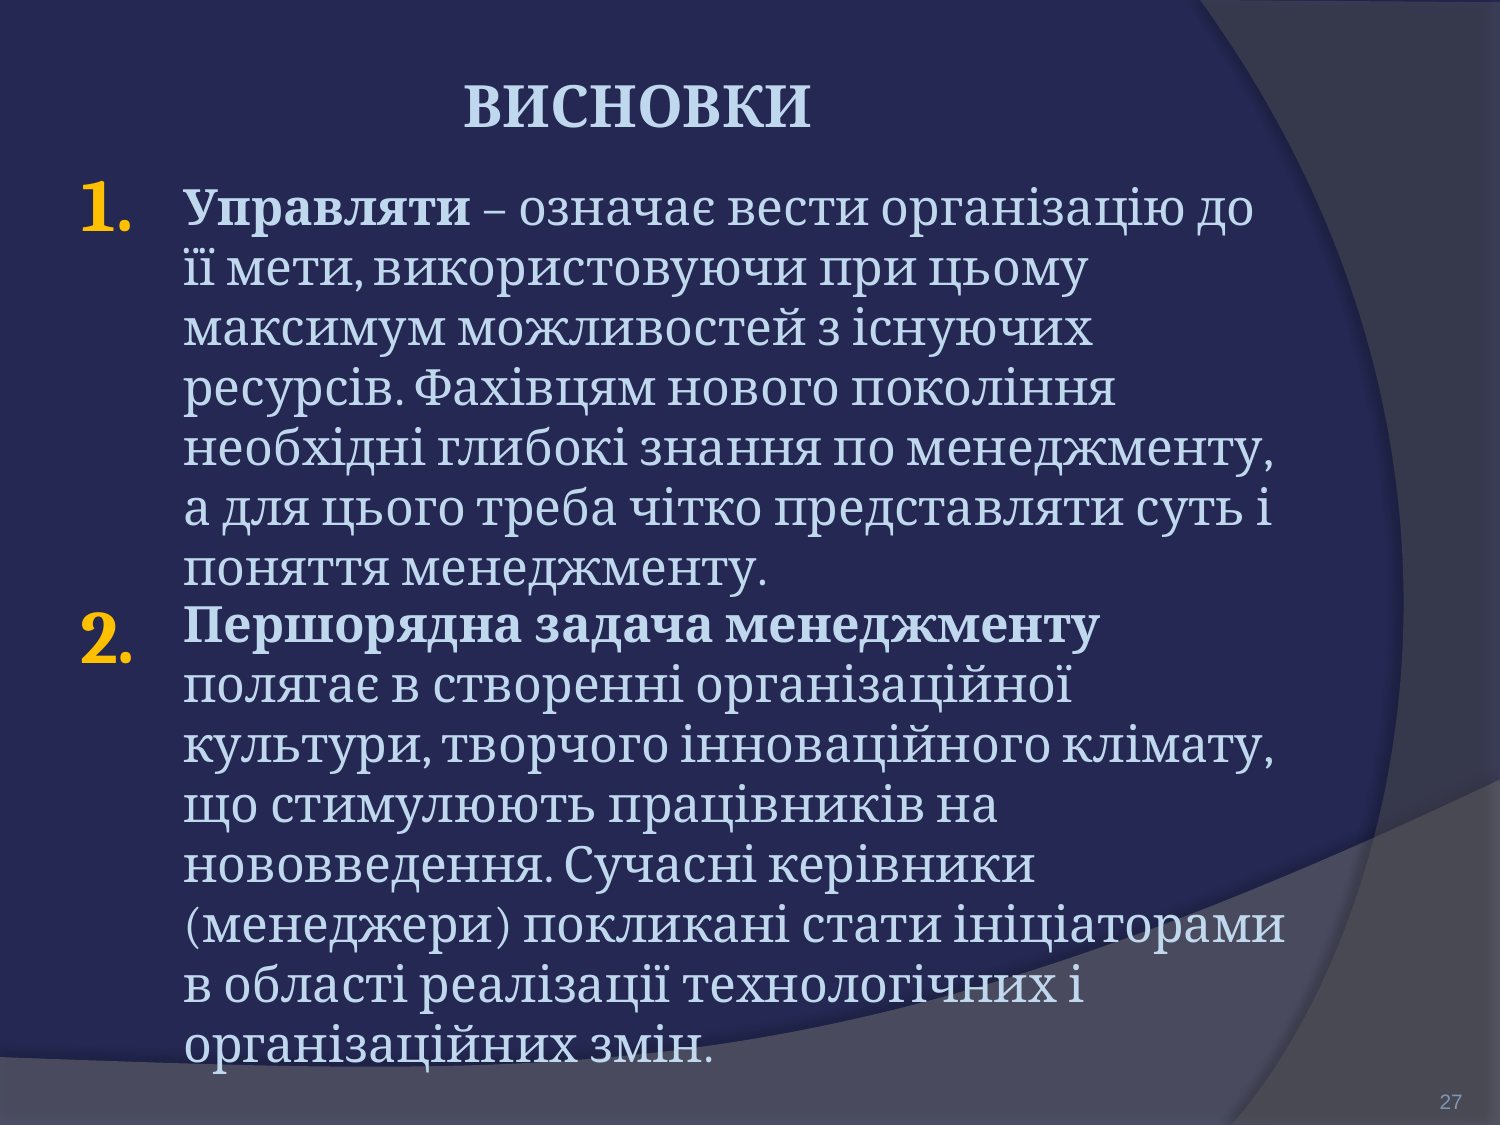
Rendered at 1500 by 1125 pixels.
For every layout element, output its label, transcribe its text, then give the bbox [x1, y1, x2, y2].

text_box ВИСНОВКИ [123, 61, 1152, 147]
text_box 1. [58, 148, 149, 254]
slide_number 27 [1337, 1053, 1463, 1114]
text_box 2. [56, 581, 151, 686]
text_box Управляти – означає вести організацію до її мети, використовуючи при цьому максимум можливостей з існуючих ресурсів. Фахівцям нового покоління необхідні глибокі знання по менеджменту, а для цього треба чітко представляти суть і поняття менеджменту. [168, 168, 1303, 585]
text_box Першорядна задача менеджменту полягає в створенні організаційної культури, творчого інноваційного клімату, що стимулюють працівників на нововведення. Сучасні керівники (менеджери) покликані стати ініціаторами в області реалізації технологічних і організаційних змін. [168, 585, 1303, 1081]
